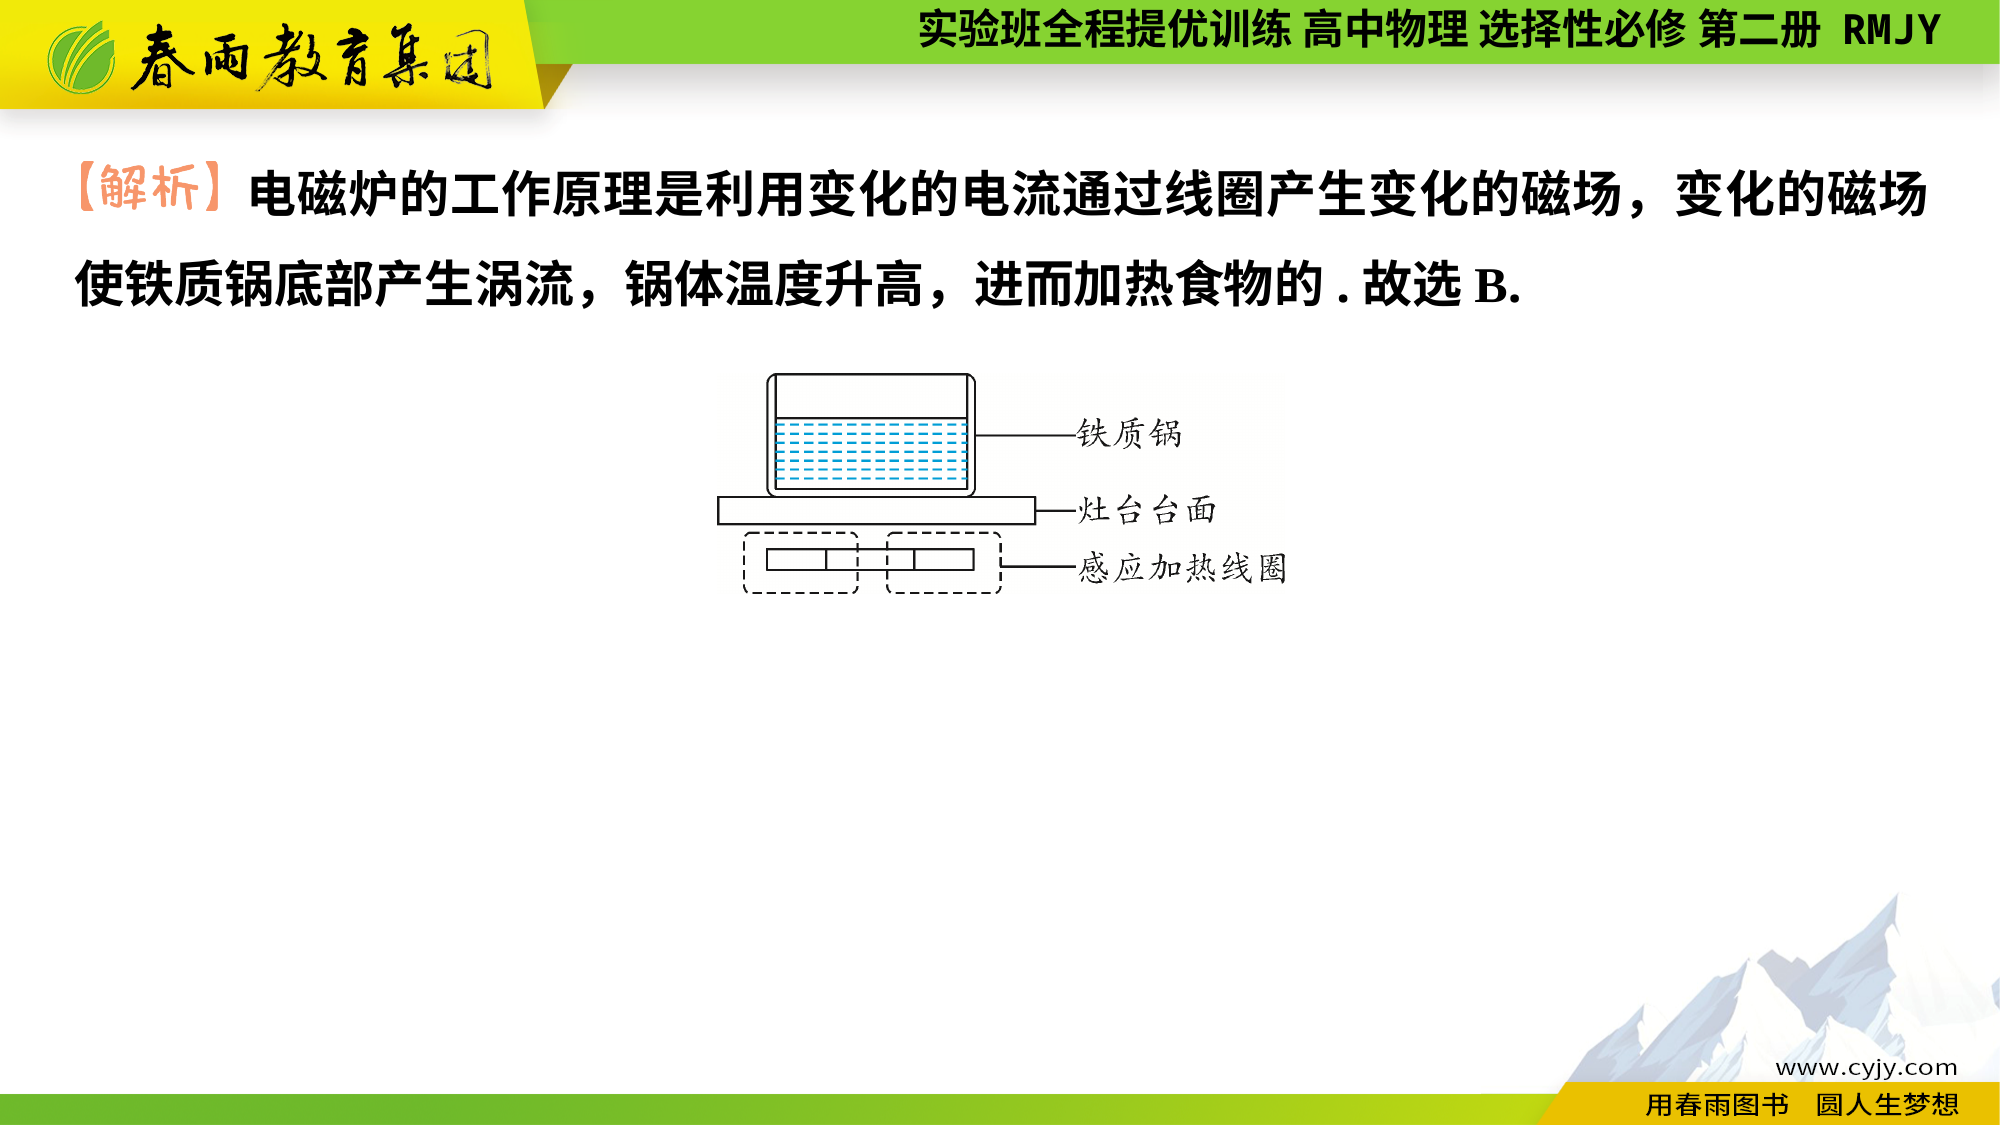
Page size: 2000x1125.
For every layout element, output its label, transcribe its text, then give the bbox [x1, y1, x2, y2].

list 电磁炉的工作原理是利用变化的电流通过线圈产生变化的磁场，变化的磁场使铁质锅底部产生涡流，锅体温度升高，进而加热食物的.故选B. [59, 125, 1944, 311]
picture [0, 0, 2000, 1125]
